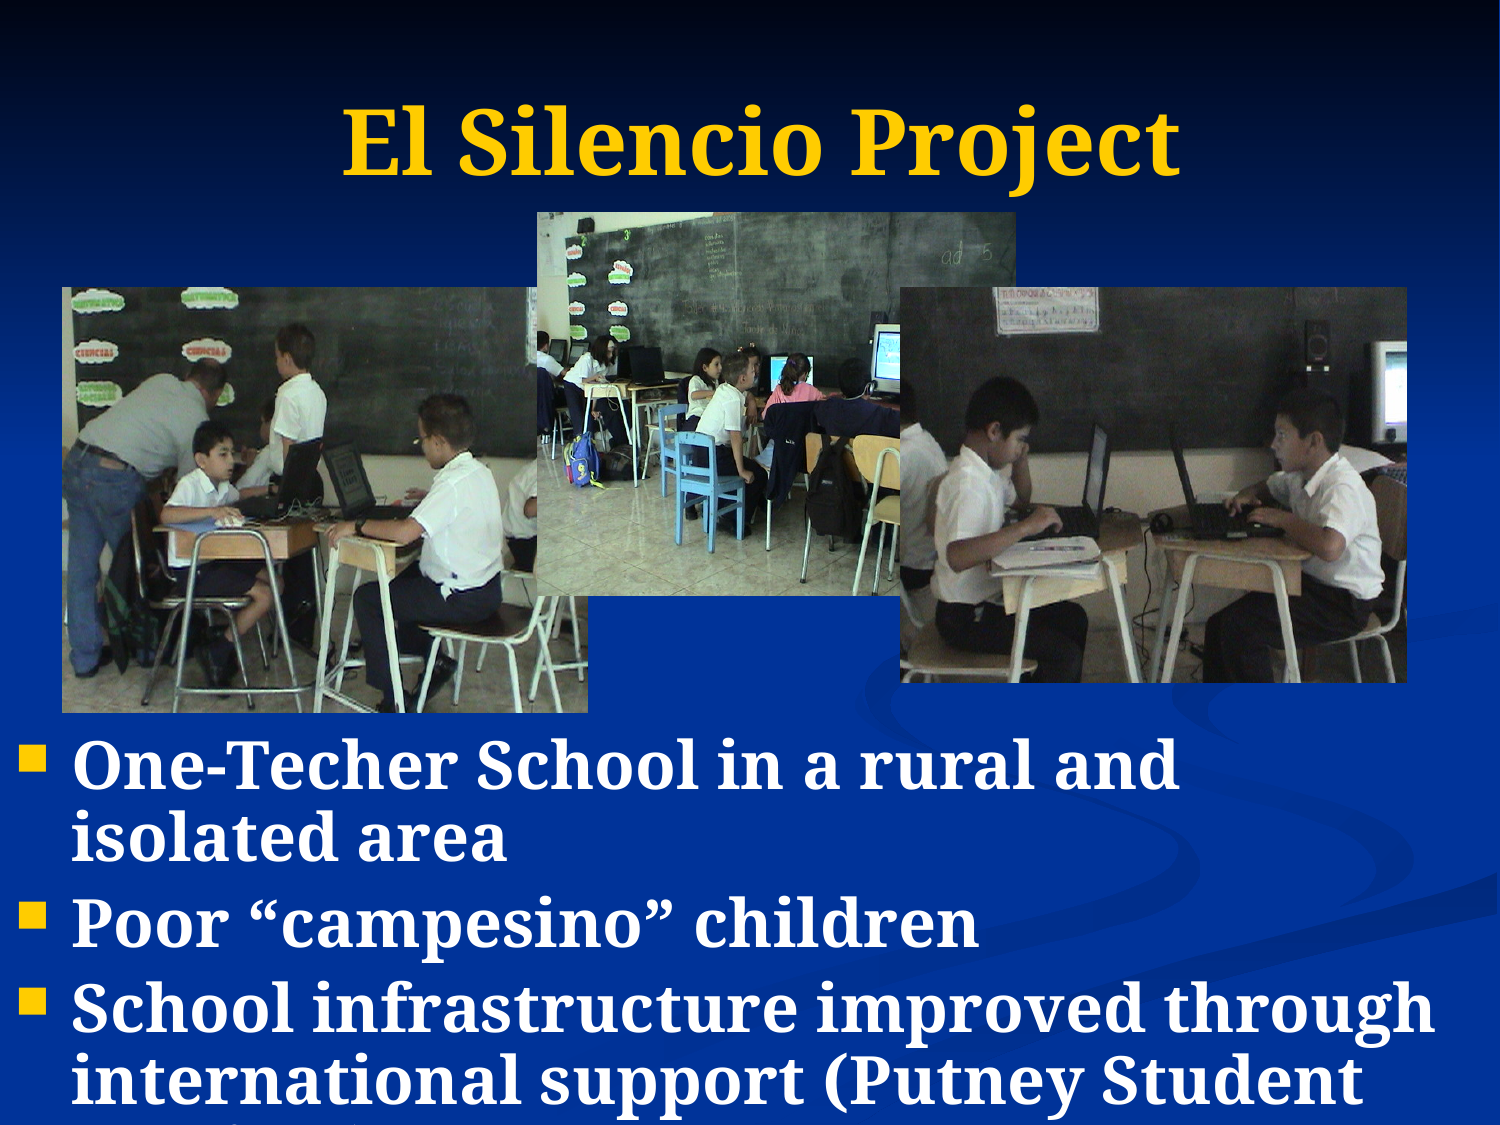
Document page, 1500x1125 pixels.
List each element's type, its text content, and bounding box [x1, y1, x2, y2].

list One-Techer School in a rural and isolated area Poor “campesino” children School infrastructure improved through international support (Putney Student Services) [0, 724, 1463, 1076]
title El Silencio Project [74, 44, 1426, 233]
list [62, 287, 588, 713]
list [899, 287, 1407, 683]
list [537, 212, 1016, 597]
